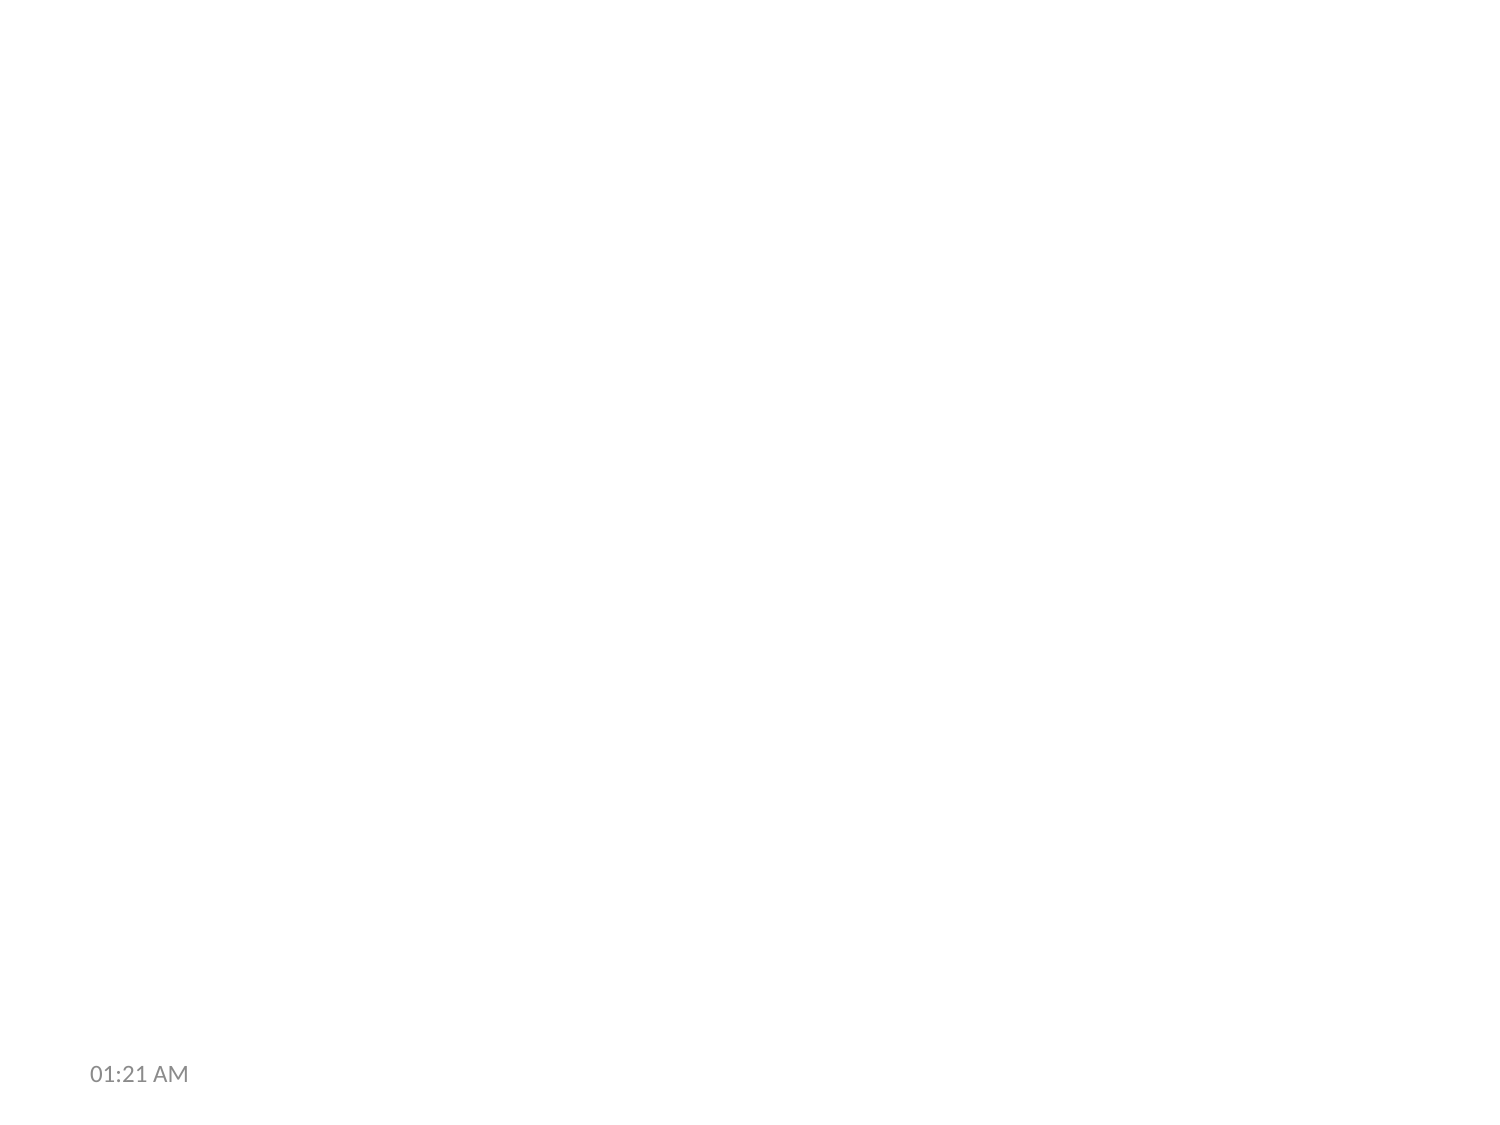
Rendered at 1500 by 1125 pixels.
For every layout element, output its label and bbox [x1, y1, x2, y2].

slide_number [75, 1042, 425, 1103]
